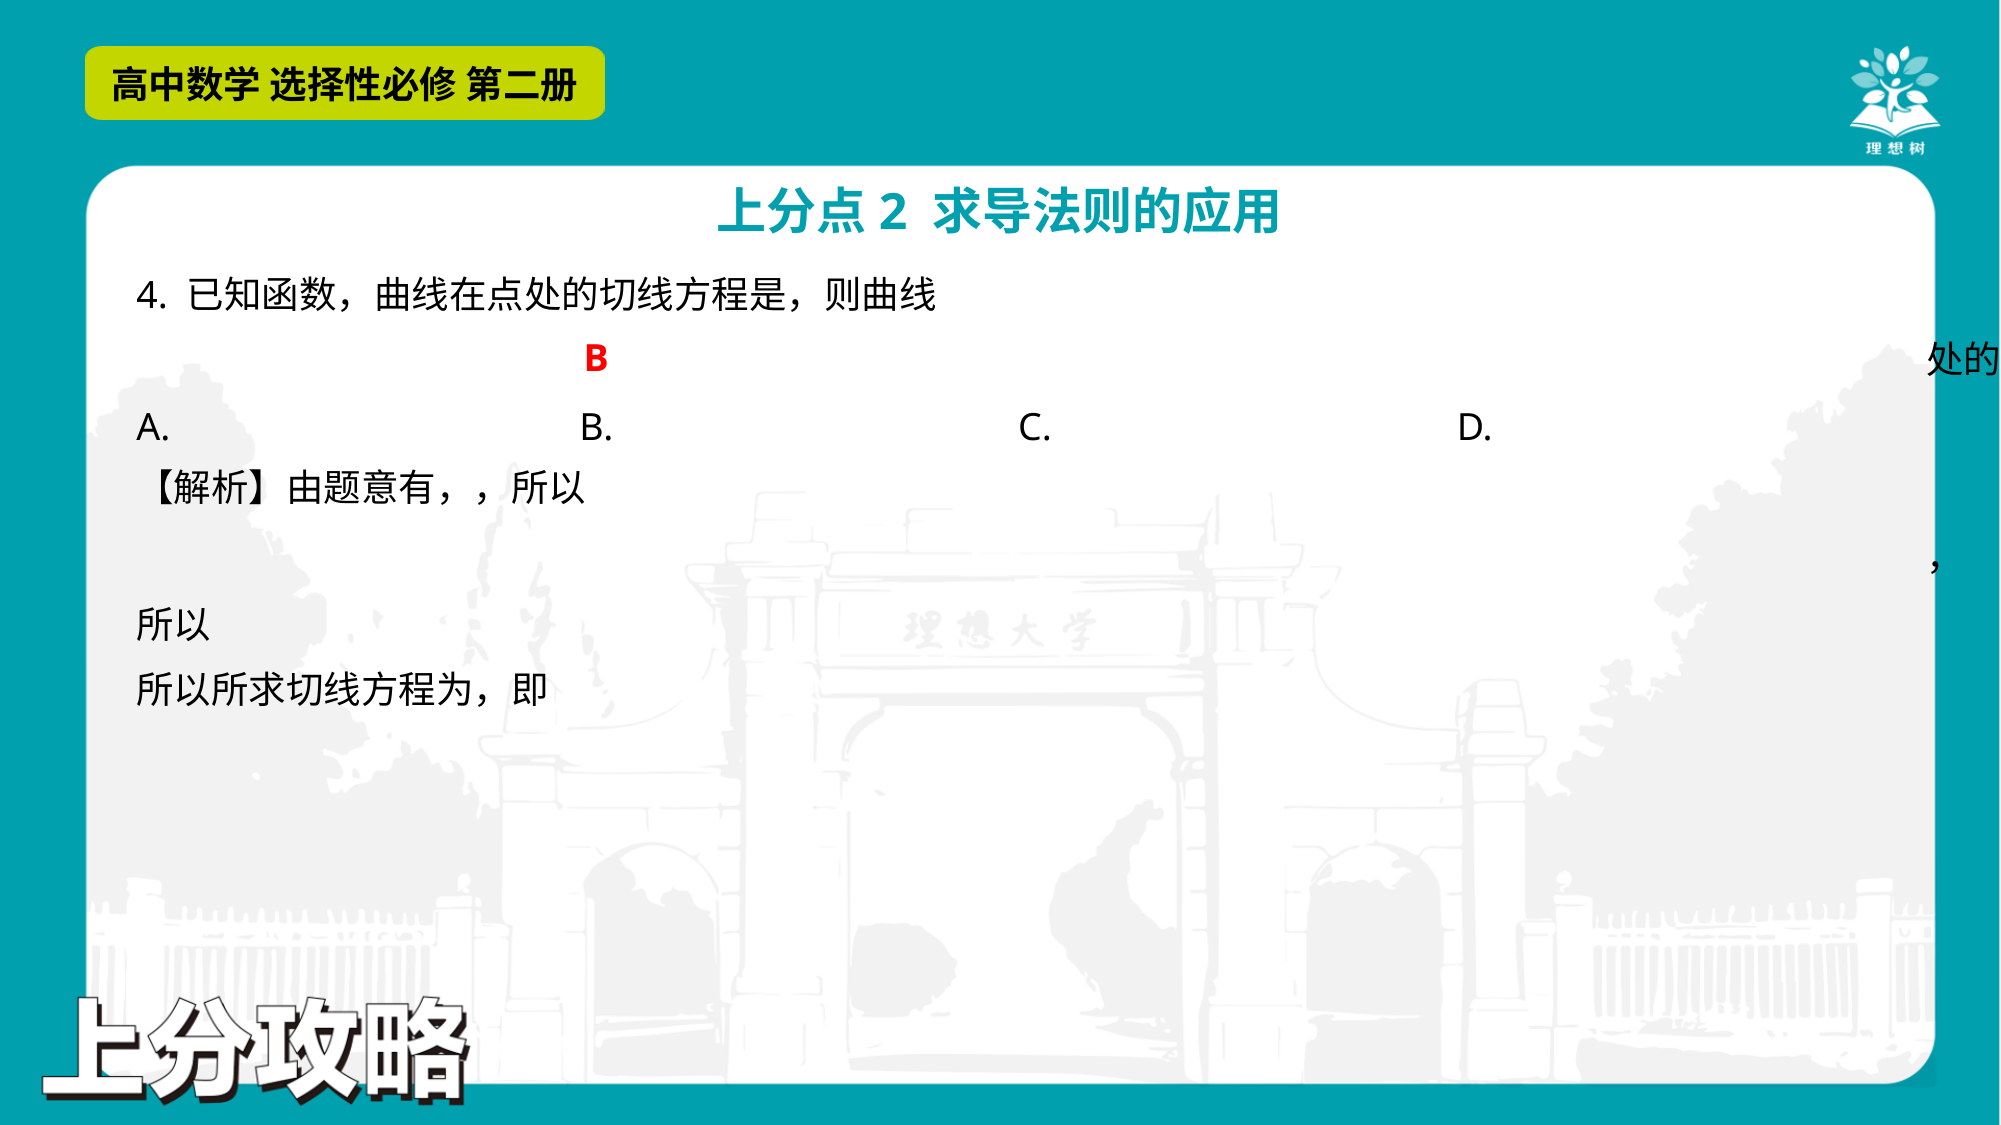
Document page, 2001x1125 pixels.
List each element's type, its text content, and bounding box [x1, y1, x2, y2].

text_box B [568, 314, 624, 373]
picture [0, 0, 2000, 1125]
